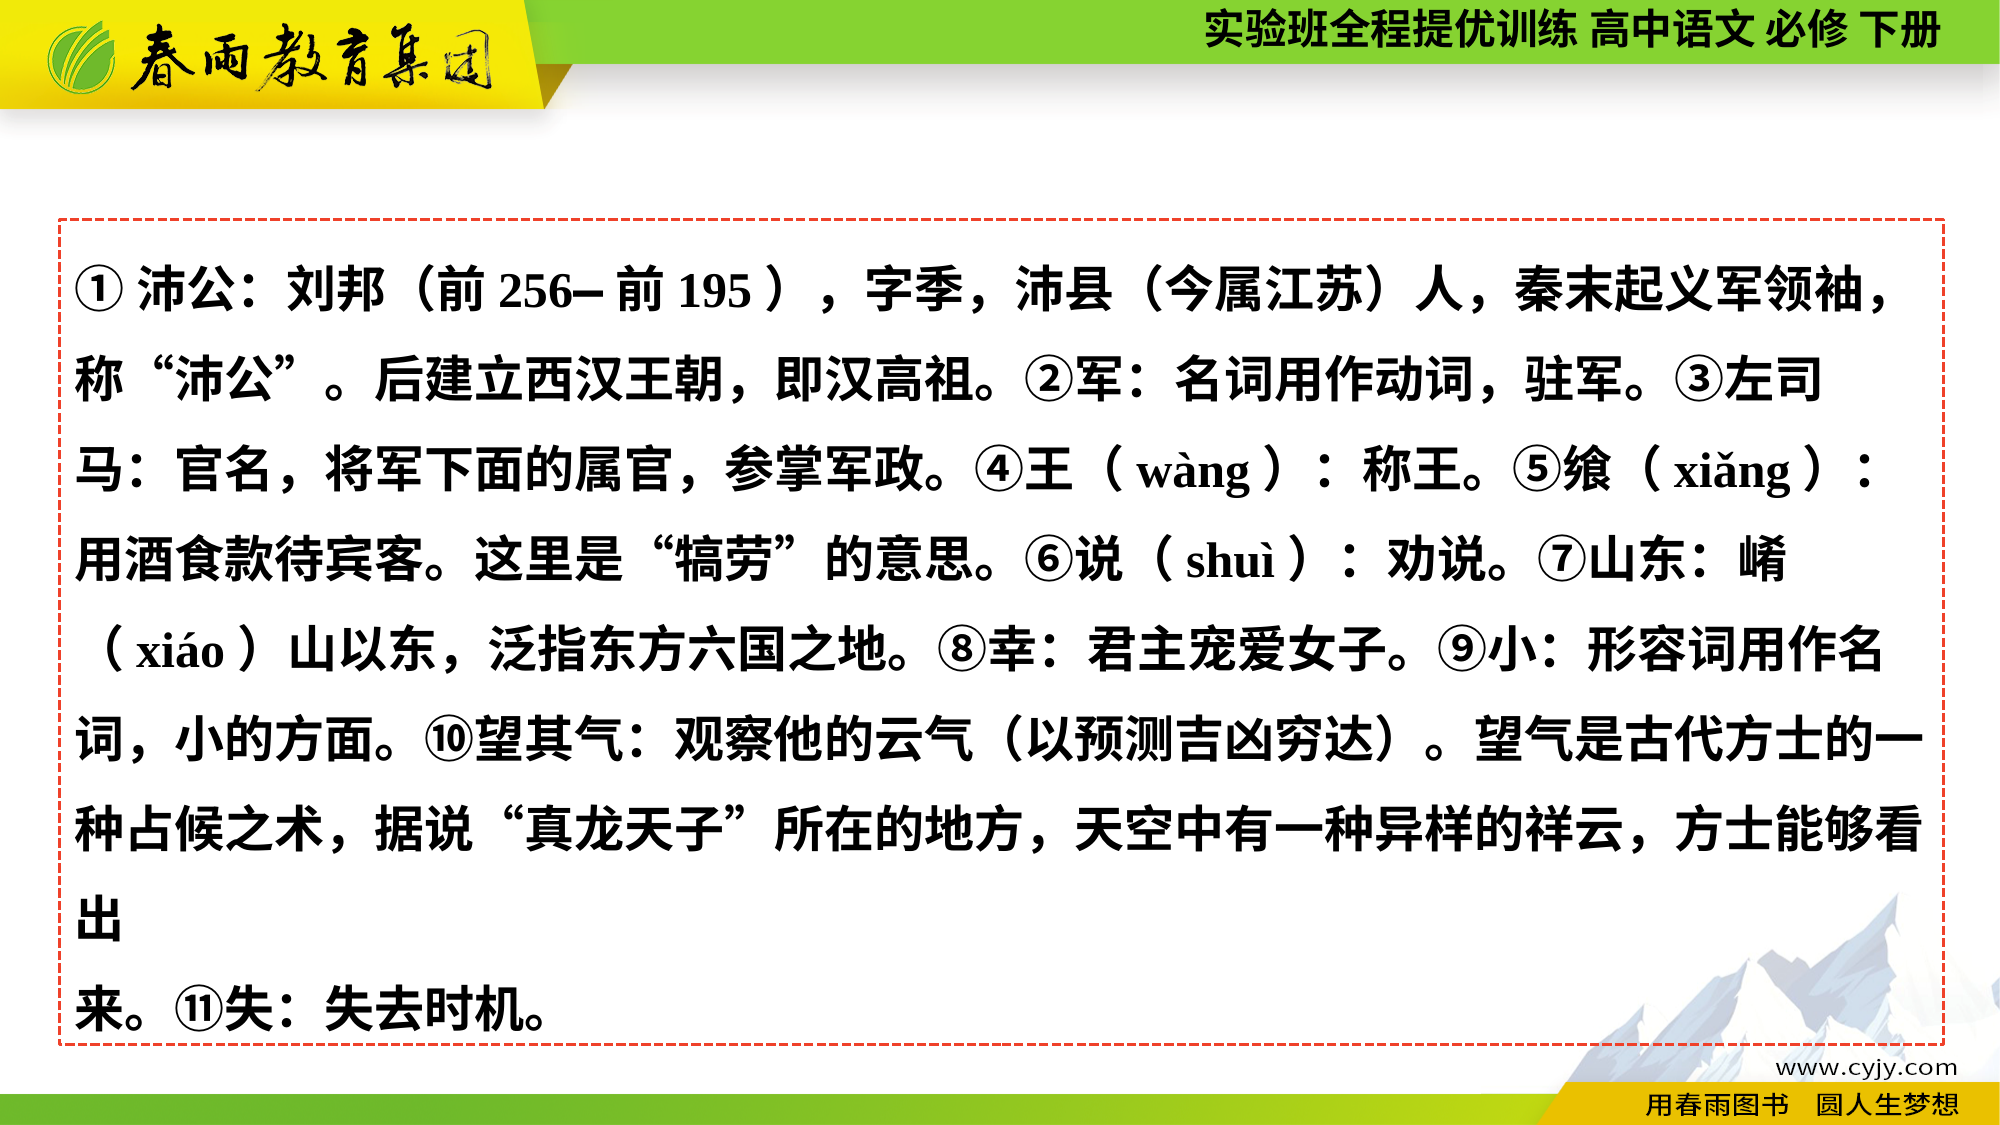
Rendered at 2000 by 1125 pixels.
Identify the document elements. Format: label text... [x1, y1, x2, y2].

picture [0, 0, 2000, 1125]
text_box ①沛公：刘邦（前256—前195），字季，沛县（今属江苏）人，秦末起义军领袖，称“沛公”。后建立西汉王朝，即汉高祖。②军：名词用作动词，驻军。③左司 马：官名，将军下面的属官，参掌军政。④王（wàng）：称王。⑤飨（xiǎng）：用酒食款待宾客。这里是“犒劳”的意思。⑥说（shuì）：劝说。⑦山东：崤（xiáo）山以东，泛指东方六国之地。⑧幸：君主宠爱女子。⑨小：形容词用作名词，小的方面。⑩望其气：观察他的云气（以预测吉凶穷达）。望气是古代方士的一种占候之术，据说“真龙天子”所在的地方，天空中有一种异样的祥云，方士能够看出 来。⑪失：失去时机。 [59, 219, 1944, 1045]
